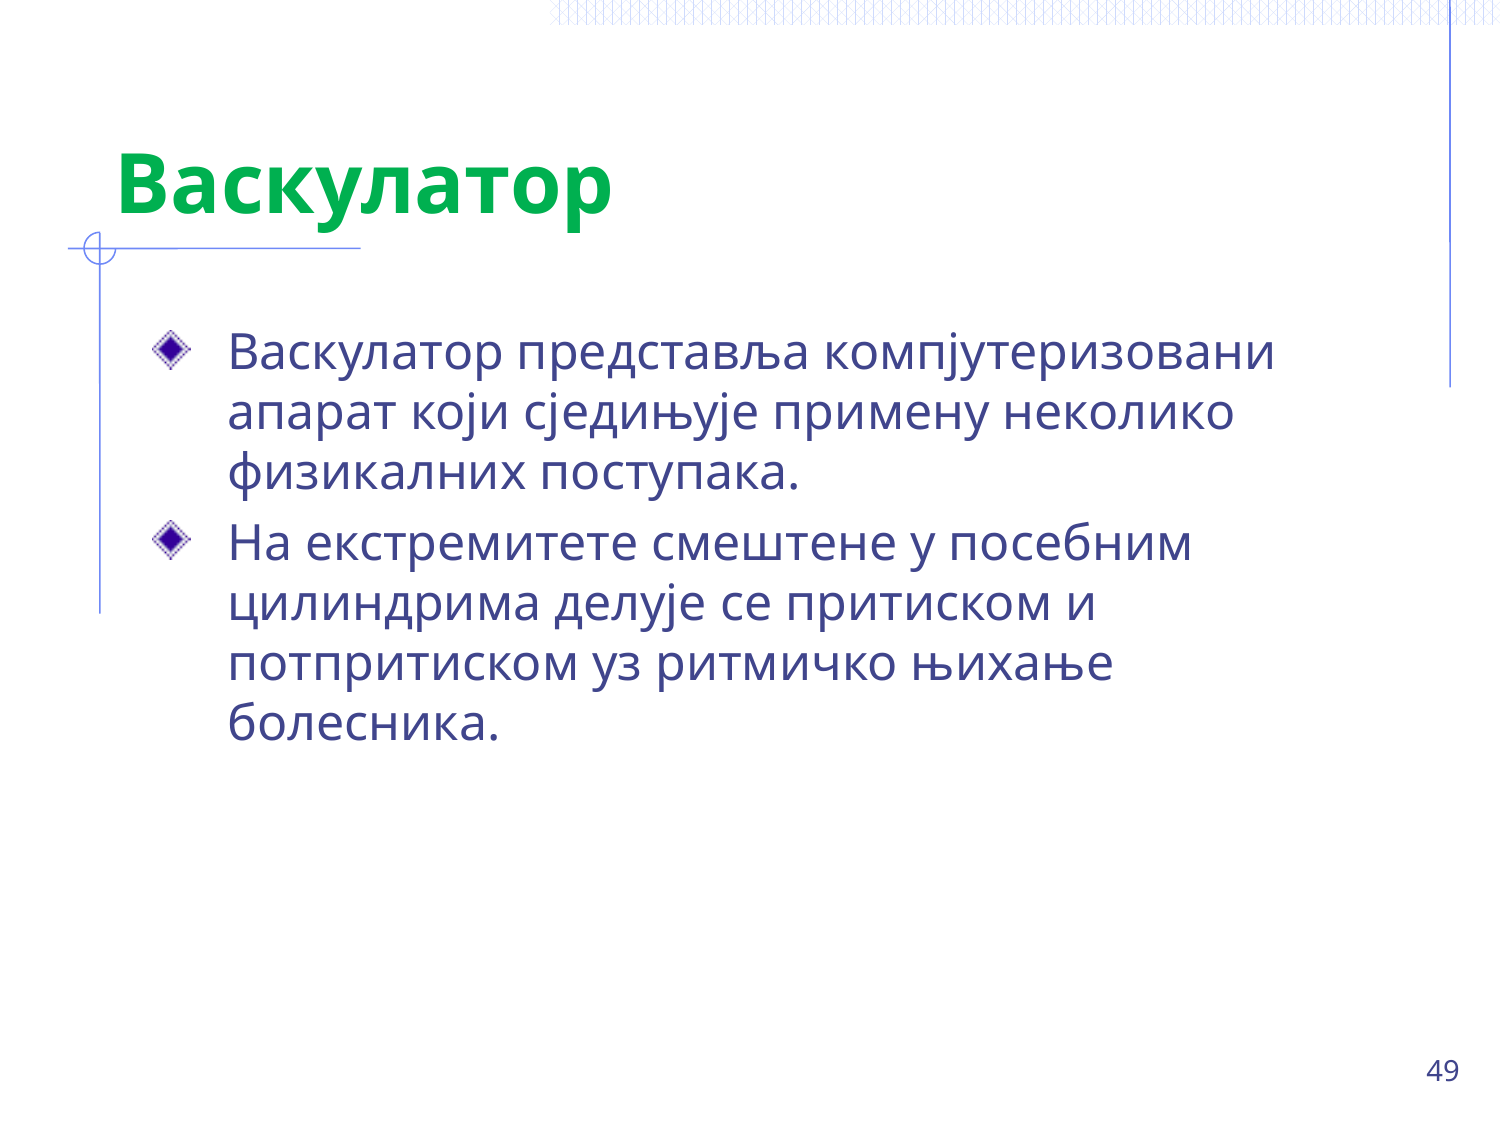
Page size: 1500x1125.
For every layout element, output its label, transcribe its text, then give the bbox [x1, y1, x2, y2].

list Васкулатор представља компјутеризовани апарат који сједињује примену неколико физикалних поступака. На екстремитете смештене у посебним цилиндрима делује се притиском и потпритиском уз ритмичко њихање болесника. [137, 312, 1413, 988]
slide_number 49 [1162, 1025, 1475, 1100]
title Васкулатор [99, 49, 1376, 238]
picture [152, 520, 191, 560]
picture [152, 330, 191, 370]
